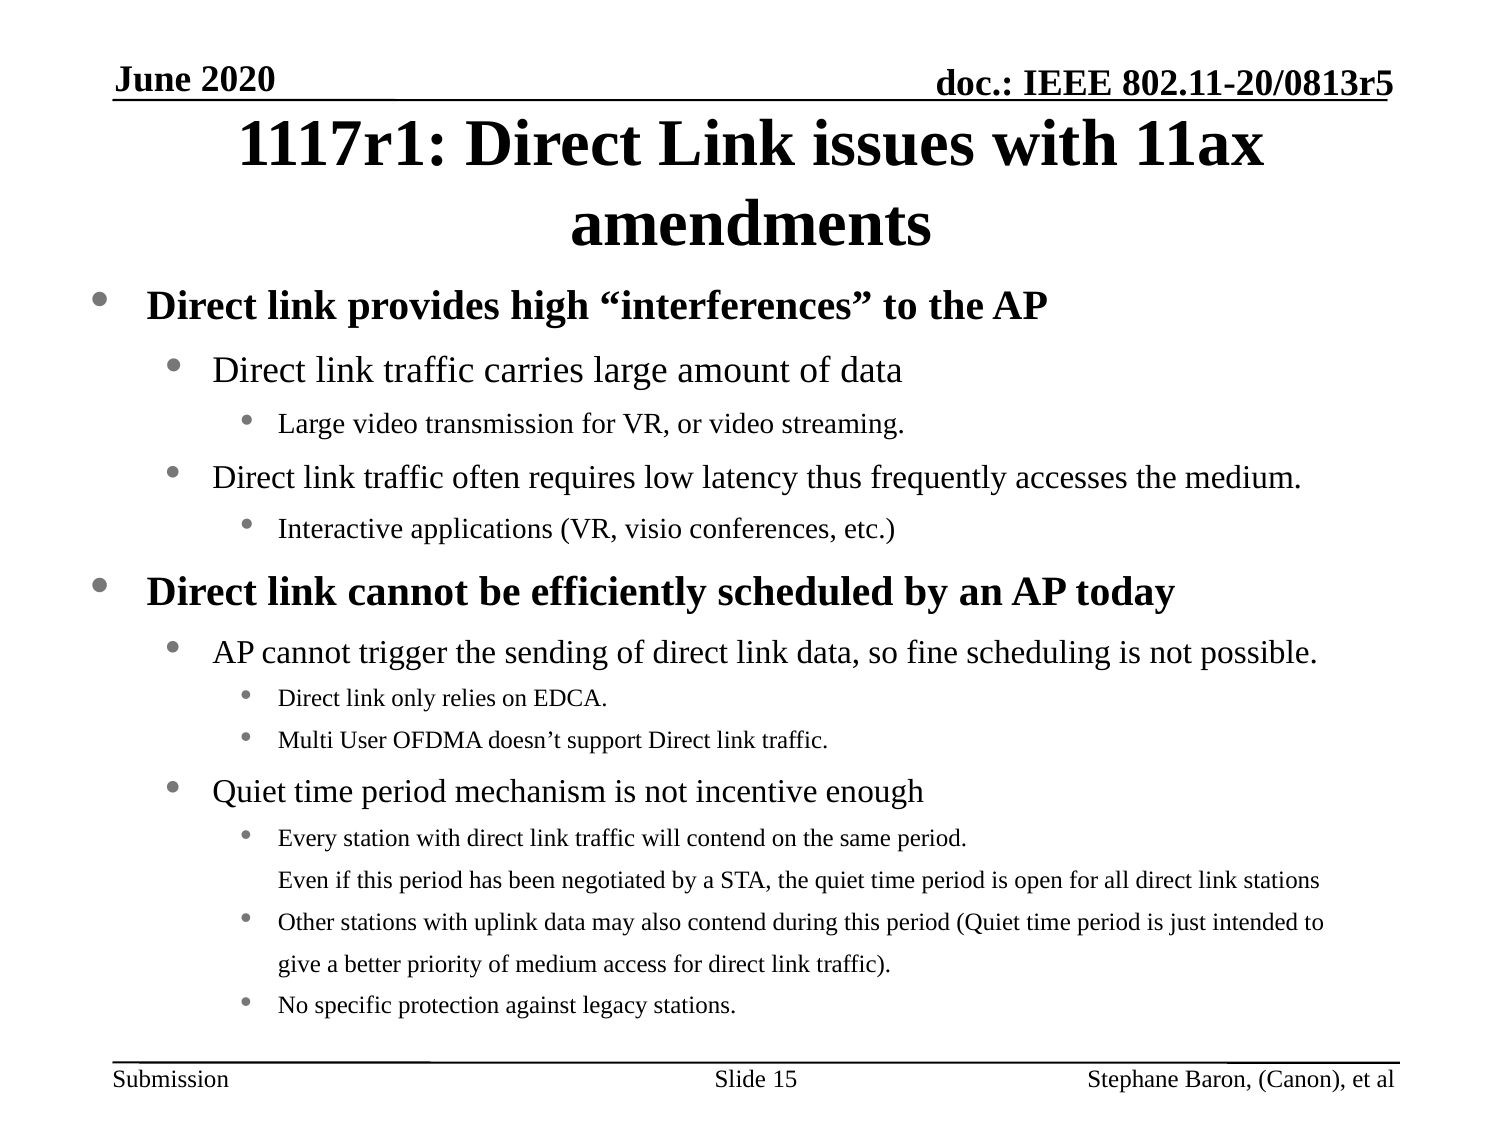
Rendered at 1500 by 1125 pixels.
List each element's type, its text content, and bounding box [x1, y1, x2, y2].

slide_number Slide 15 [712, 1061, 800, 1123]
title 1117r1: Direct Link issues with 11ax amendments [114, 91, 1390, 267]
text_box Direct link provides high “interferences” to the AP Direct link traffic carries large amount of data Large video transmission for VR, or video streaming. Direct link traffic often requires low latency thus frequently accesses the medium. Interactive applications (VR, visio conferences, etc.) Direct link cannot be efficiently scheduled by an AP today AP cannot trigger the sending of direct link data, so fine scheduling is not possible. Direct link only relies on EDCA. Multi User OFDMA doesn’t support Direct link traffic. Quiet time period mechanism is not incentive enough Every station with direct link traffic will contend on the same period. Even if this period has been negotiated by a STA, the quiet time period is open for all direct link stations Other stations with uplink data may also contend during this period (Quiet time period is just intended to give a better priority of medium access for direct link traffic). No specific protection against legacy stations. [75, 249, 1351, 1038]
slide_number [114, 54, 423, 91]
footer Stephane Baron, (Canon), et al [878, 1061, 1402, 1093]
